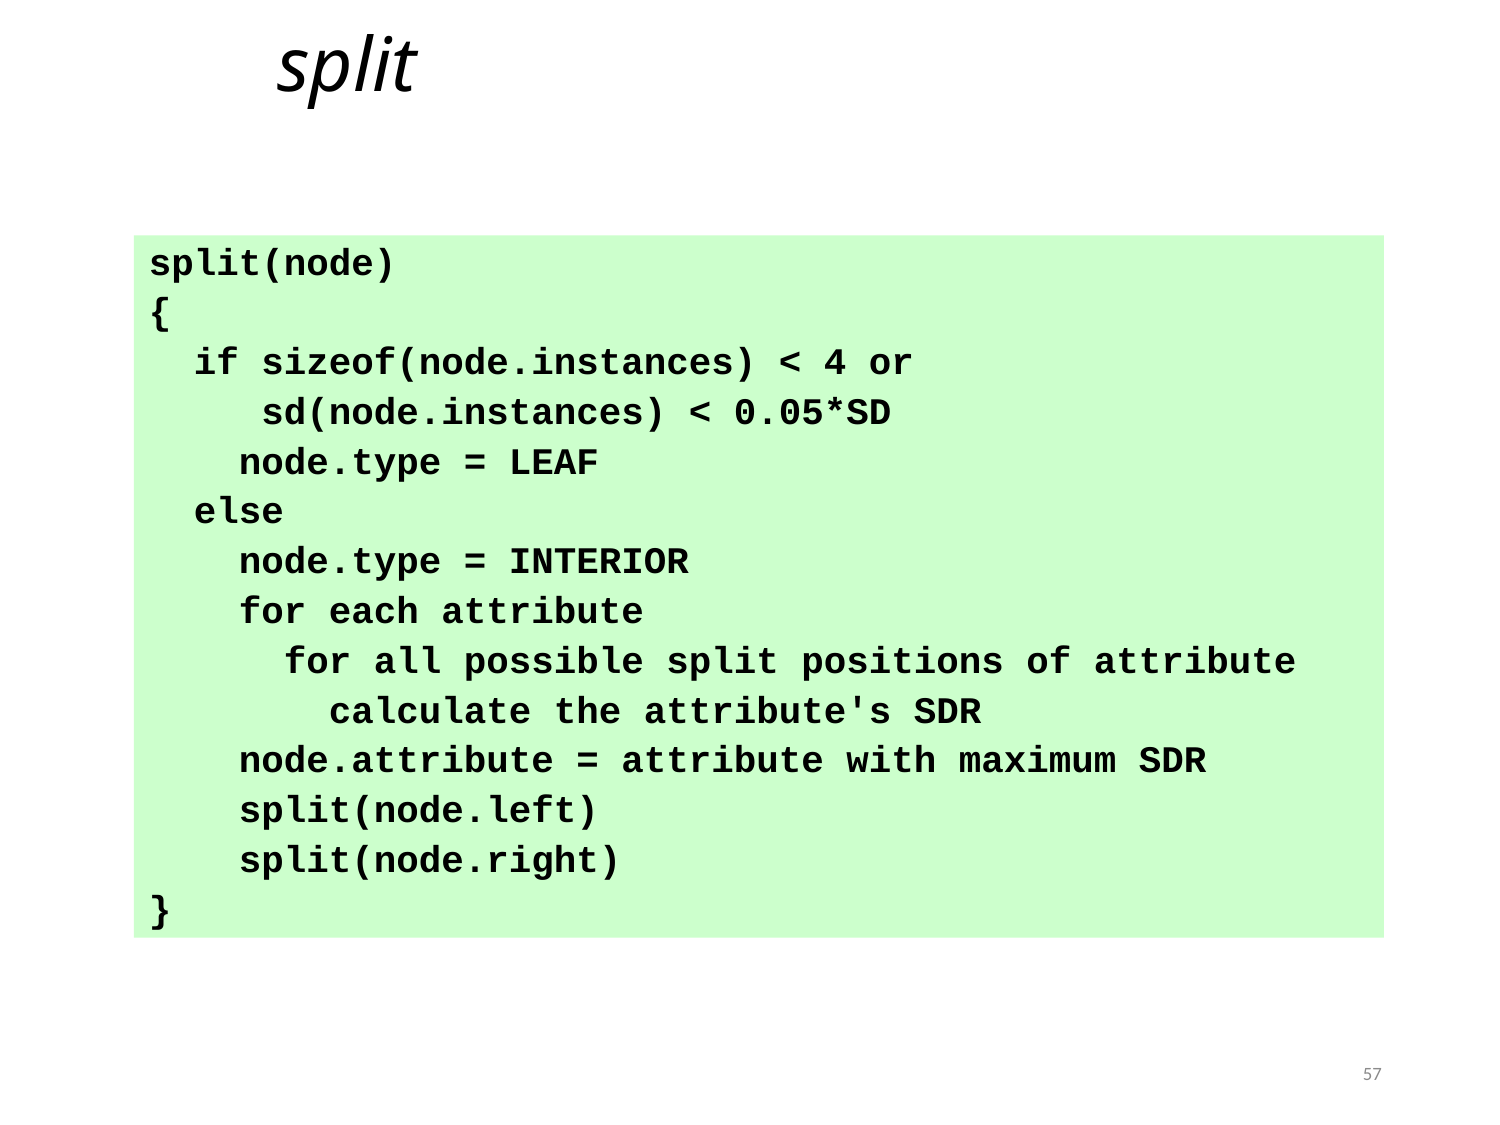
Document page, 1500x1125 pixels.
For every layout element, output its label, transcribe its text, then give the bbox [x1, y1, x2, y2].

slide_number 57 [1059, 1042, 1397, 1103]
list split(node) { if sizeof(node.instances) < 4 or sd(node.instances) < 0.05*SD node.type = LEAF else node.type = INTERIOR for each attribute for all possible split positions of attribute calculate the attribute's SDR node.attribute = attribute with maximum SDR split(node.left) split(node.right) } [133, 235, 1384, 938]
title split [262, 0, 1500, 148]
